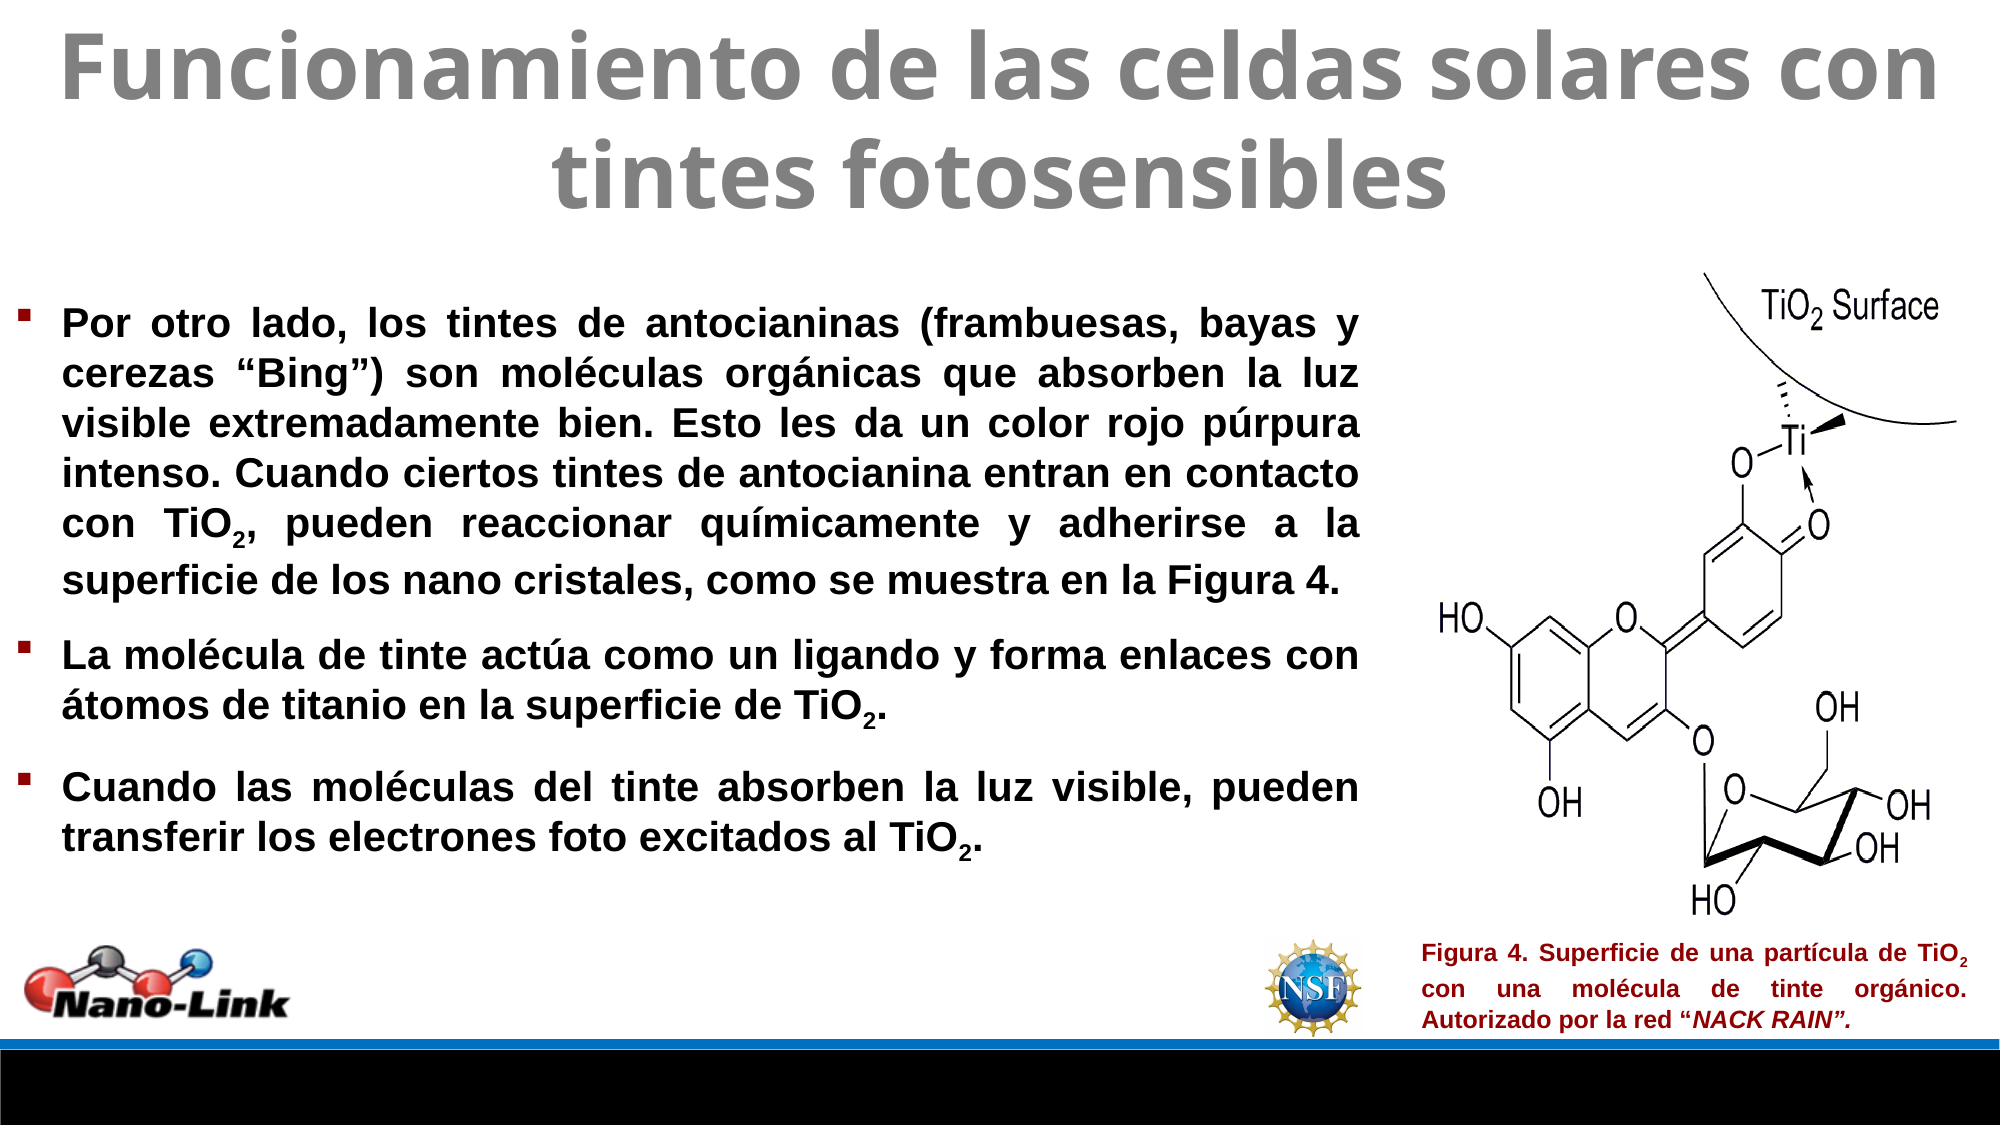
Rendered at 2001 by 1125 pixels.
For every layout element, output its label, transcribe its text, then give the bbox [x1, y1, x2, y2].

text_box Por otro lado, los tintes de antocianinas (frambuesas, bayas y cerezas “Bing”) son moléculas orgánicas que absorben la luz visible extremadamente bien. Esto les da un color rojo púrpura intenso. Cuando ciertos tintes de antocianina entran en contacto con TiO2, pueden reaccionar químicamente y adherirse a la superficie de los nano cristales, como se muestra en la Figura 4. La molécula de tinte actúa como un ligando y forma enlaces con átomos de titanio en la superficie de TiO2. Cuando las moléculas del tinte absorben la luz visible, pueden transferir los electrones foto excitados al TiO2. [0, 288, 1375, 914]
picture [1431, 263, 1963, 926]
picture [16, 935, 305, 1032]
text_box Funcionamiento de las celdas solares con tintes fotosensibles [0, 76, 2000, 244]
picture [1261, 938, 1364, 1039]
text_box Figura 4. Superficie de una partícula de TiO2 con una molécula de tinte orgánico. Autorizado por la red “NACK RAIN”. [1406, 926, 1983, 1025]
text_box Funcionamiento de las celdas solares con tintes fotosensibles [0, 0, 2000, 74]
